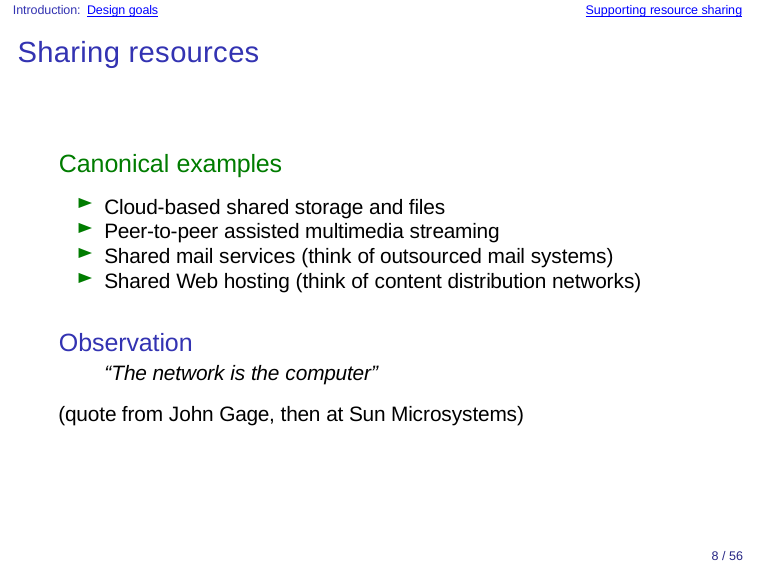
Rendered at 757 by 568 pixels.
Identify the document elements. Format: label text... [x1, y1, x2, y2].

text_box Canonical examples Cloud-based shared storage and files Peer-to-peer assisted multimedia streaming Shared mail services (think of outsourced mail systems) Shared Web hosting (think of content distribution networks) Observation “The network is the computer” (quote from John Gage, then at Sun Microsystems) [50, 145, 656, 426]
text_box Sharing resources [15, 30, 263, 69]
text_box 2 / 56 [705, 546, 745, 568]
text_box Supporting resource sharing [583, 0, 745, 18]
text_box Introduction: Design goals [10, 0, 163, 18]
